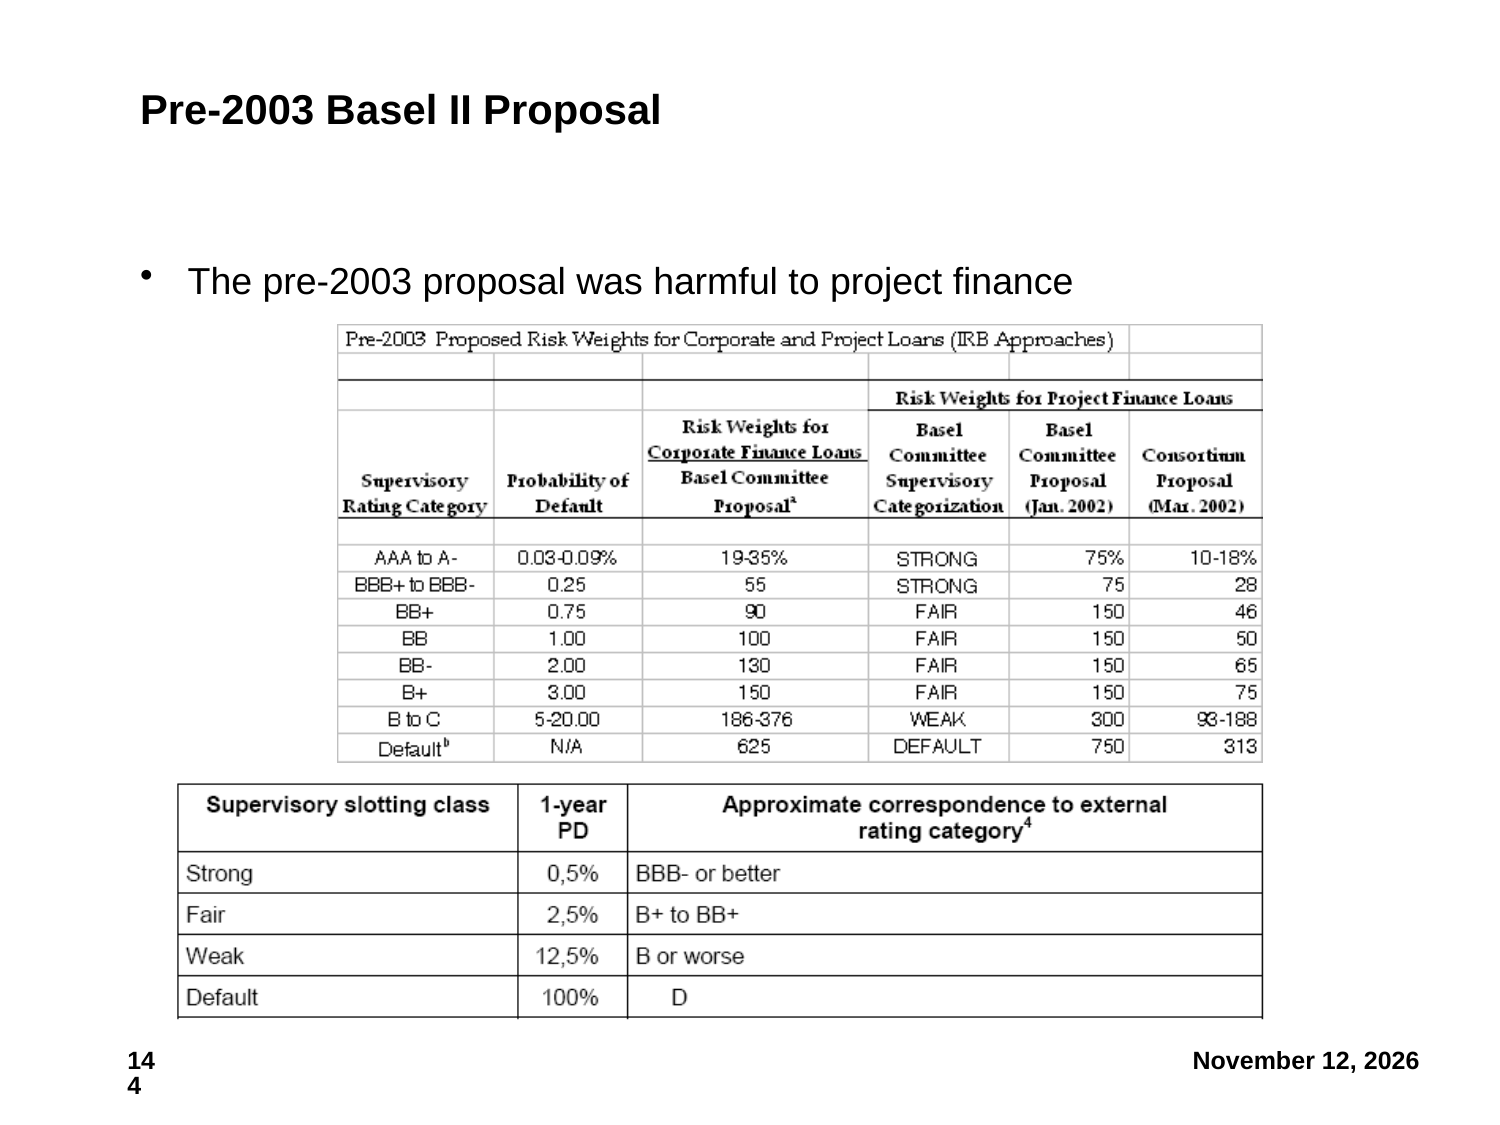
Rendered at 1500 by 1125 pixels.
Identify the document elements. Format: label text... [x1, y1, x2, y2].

title Pre-2003 Basel II Proposal [124, 74, 1376, 226]
picture [149, 774, 1315, 1051]
list The pre-2003 proposal was harmful to project finance [124, 249, 1413, 1001]
picture [337, 324, 1263, 763]
